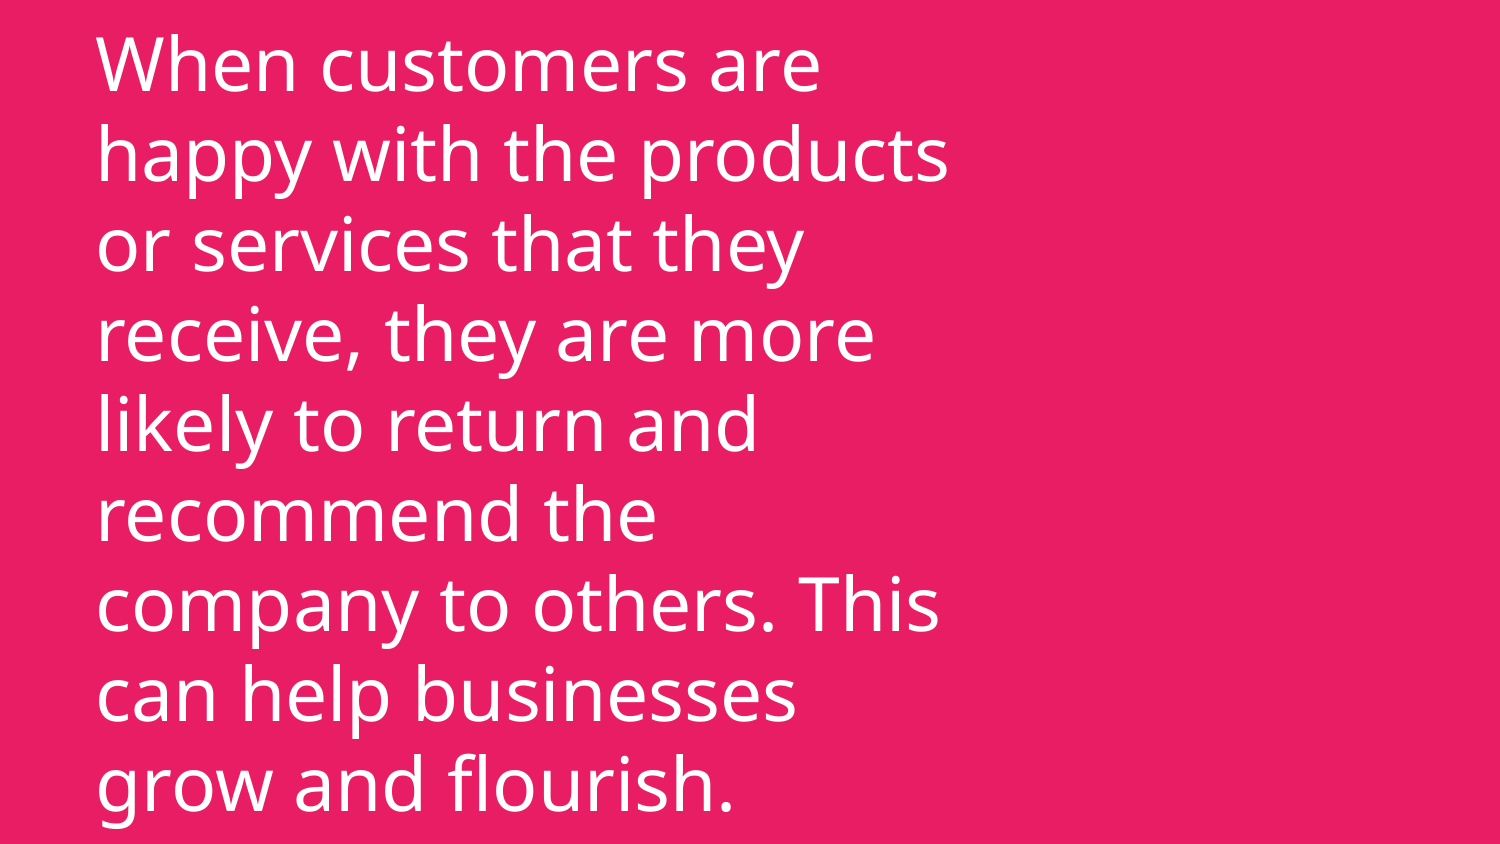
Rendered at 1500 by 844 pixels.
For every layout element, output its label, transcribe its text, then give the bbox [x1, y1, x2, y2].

title When customers are happy with the products or services that they receive, they are more likely to return and recommend the company to others. This can help businesses grow and flourish. [80, 86, 1012, 757]
